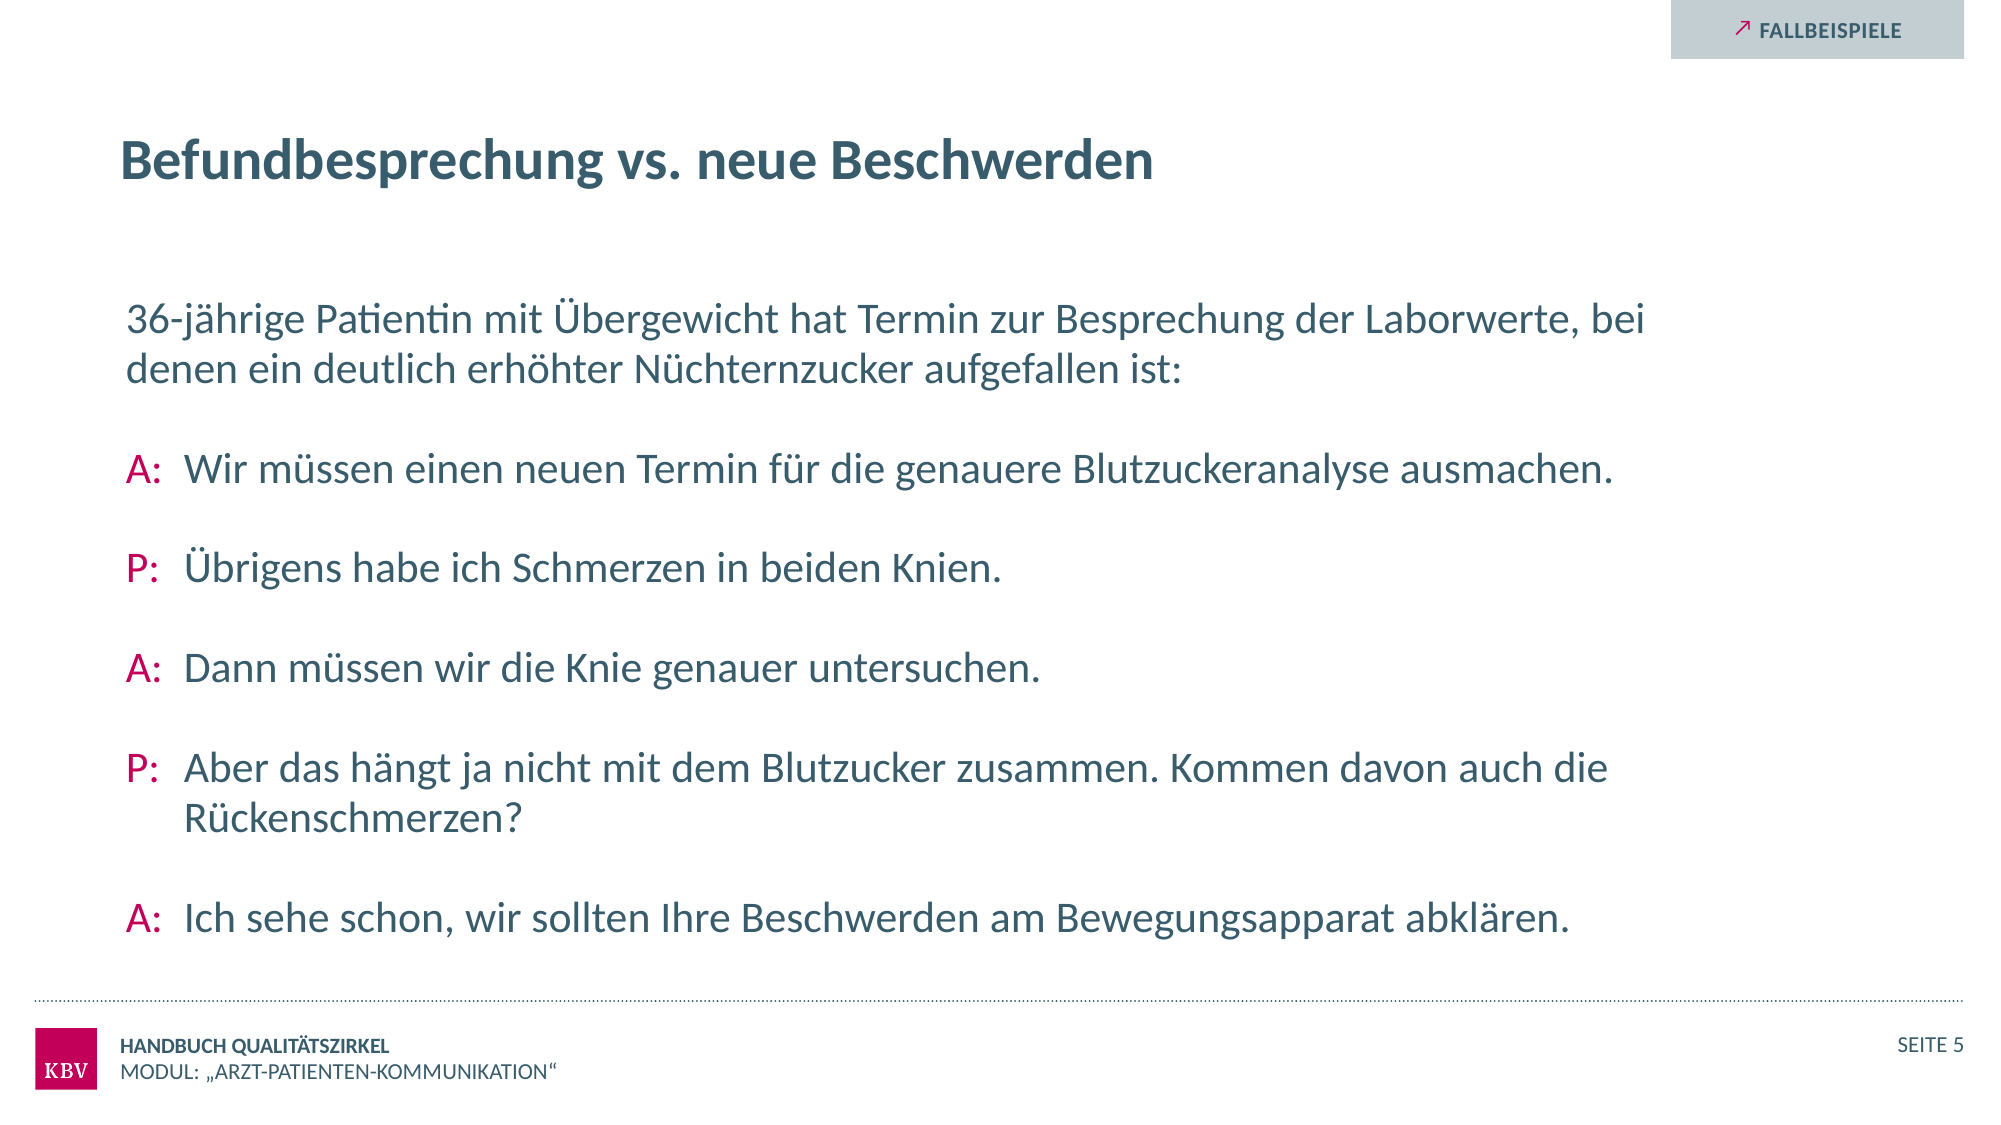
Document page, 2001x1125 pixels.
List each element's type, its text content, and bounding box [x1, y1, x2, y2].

slide_number Seite 5 [1787, 1030, 1965, 1057]
text_box 36-jährige Patientin mit Übergewicht hat Termin zur Besprechung der Laborwerte, bei denen ein deutlich erhöhter Nüchternzucker aufgefallen ist: A: Wir müssen einen neuen Termin für die genauere Blutzuckeranalyse ausmachen. P: Übrigens habe ich Schmerzen in beiden Knien. A: Dann müssen wir die Knie genauer untersuchen. P: Aber das hängt ja nicht mit dem Blutzucker zusammen. Kommen davon auch die Rückenschmerzen? A: Ich sehe schon, wir sollten Ihre Beschwerden am Bewegungsapparat abklären. [111, 286, 1717, 980]
footer Handbuch Qualitätszirkel [120, 1030, 1668, 1057]
title Befundbesprechung vs. neue Beschwerden [120, 129, 1880, 201]
slide_number Modul: „Arzt-Patienten-Kommunikation“ [120, 1057, 1668, 1084]
